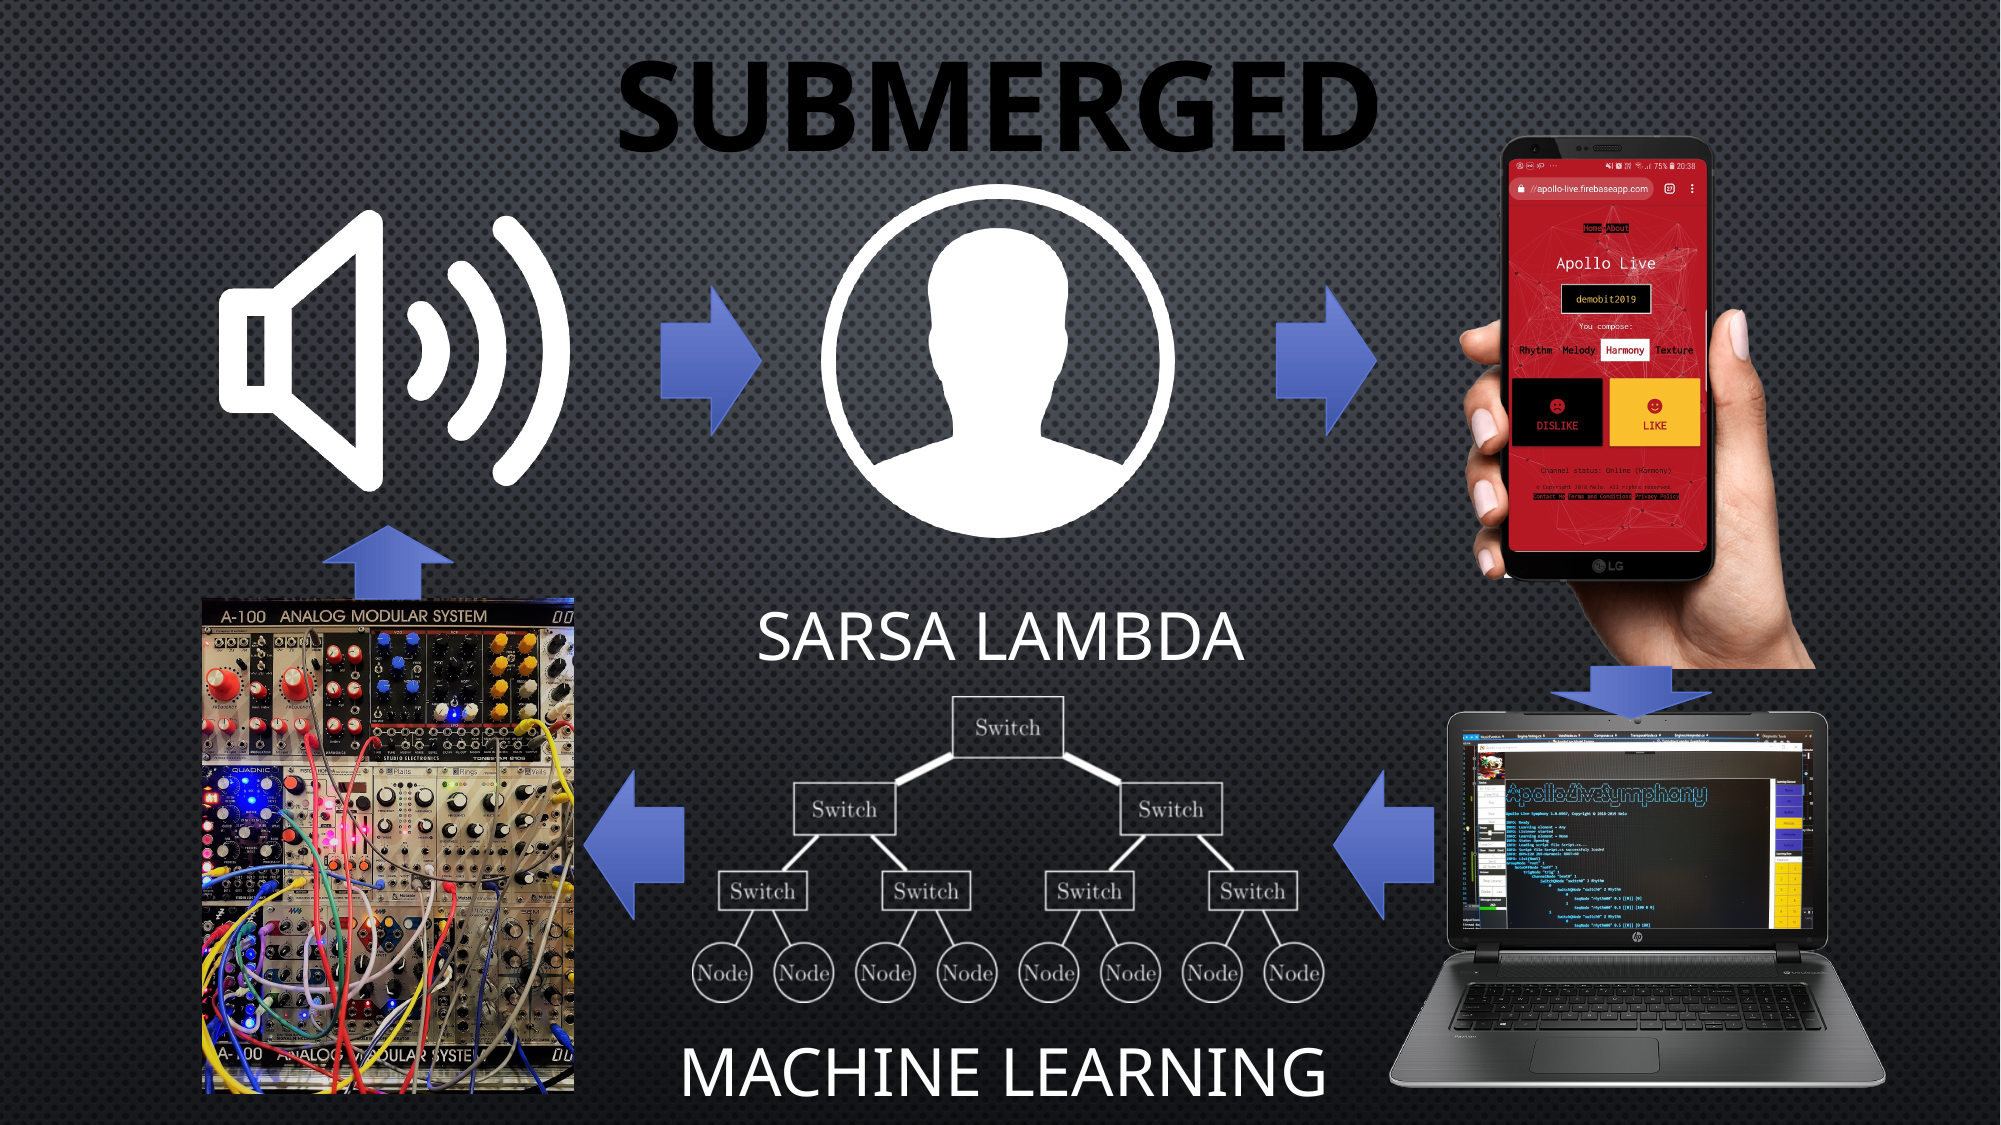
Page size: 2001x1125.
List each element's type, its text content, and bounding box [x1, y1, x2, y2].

text_box Submerged [288, 26, 1712, 176]
picture [780, 143, 1215, 578]
text_box SARSA Lambda [618, 597, 1384, 682]
picture [691, 695, 1332, 1003]
text_box [660, 285, 762, 436]
text_box [583, 769, 685, 921]
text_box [1389, 711, 1886, 1088]
picture [219, 175, 570, 527]
text_box [322, 527, 454, 598]
text_box [1333, 769, 1389, 921]
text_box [1458, 135, 1817, 669]
text_box [1275, 285, 1377, 436]
picture [202, 598, 574, 1095]
text_box Machine Learning [621, 1033, 1387, 1118]
text_box [1550, 669, 1713, 711]
